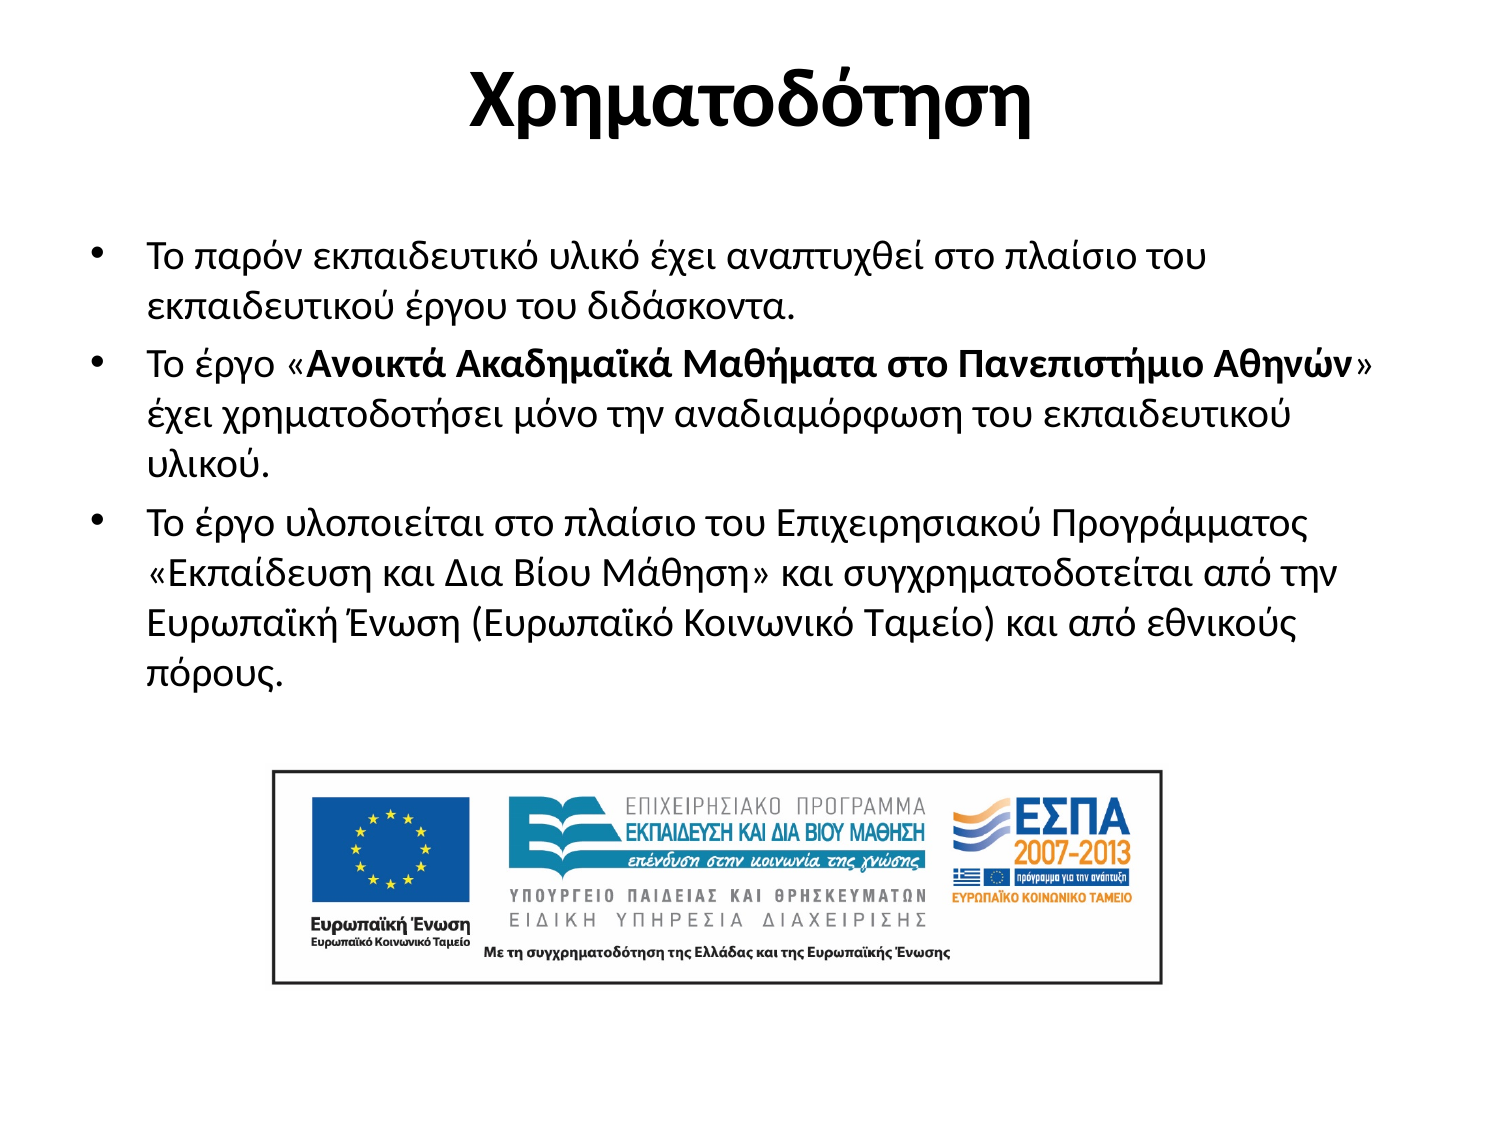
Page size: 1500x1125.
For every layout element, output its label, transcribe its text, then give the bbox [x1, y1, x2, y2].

title Χρηματοδότηση [76, 19, 1427, 169]
list Το παρόν εκπαιδευτικό υλικό έχει αναπτυχθεί στo πλαίσιo του εκπαιδευτικού έργου του διδάσκοντα. Το έργο «Ανοικτά Ακαδημαϊκά Μαθήματα στο Πανεπιστήμιο Αθηνών» έχει χρηματοδοτήσει μόνο την αναδιαμόρφωση του εκπαιδευτικού υλικού. Το έργο υλοποιείται στο πλαίσιο του Επιχειρησιακού Προγράμματος «Εκπαίδευση και Δια Βίου Μάθηση» και συγχρηματοδοτείται από την Ευρωπαϊκή Ένωση (Ευρωπαϊκό Κοινωνικό Ταμείο) και από εθνικούς πόρους. [75, 219, 1425, 963]
picture [265, 762, 1169, 991]
